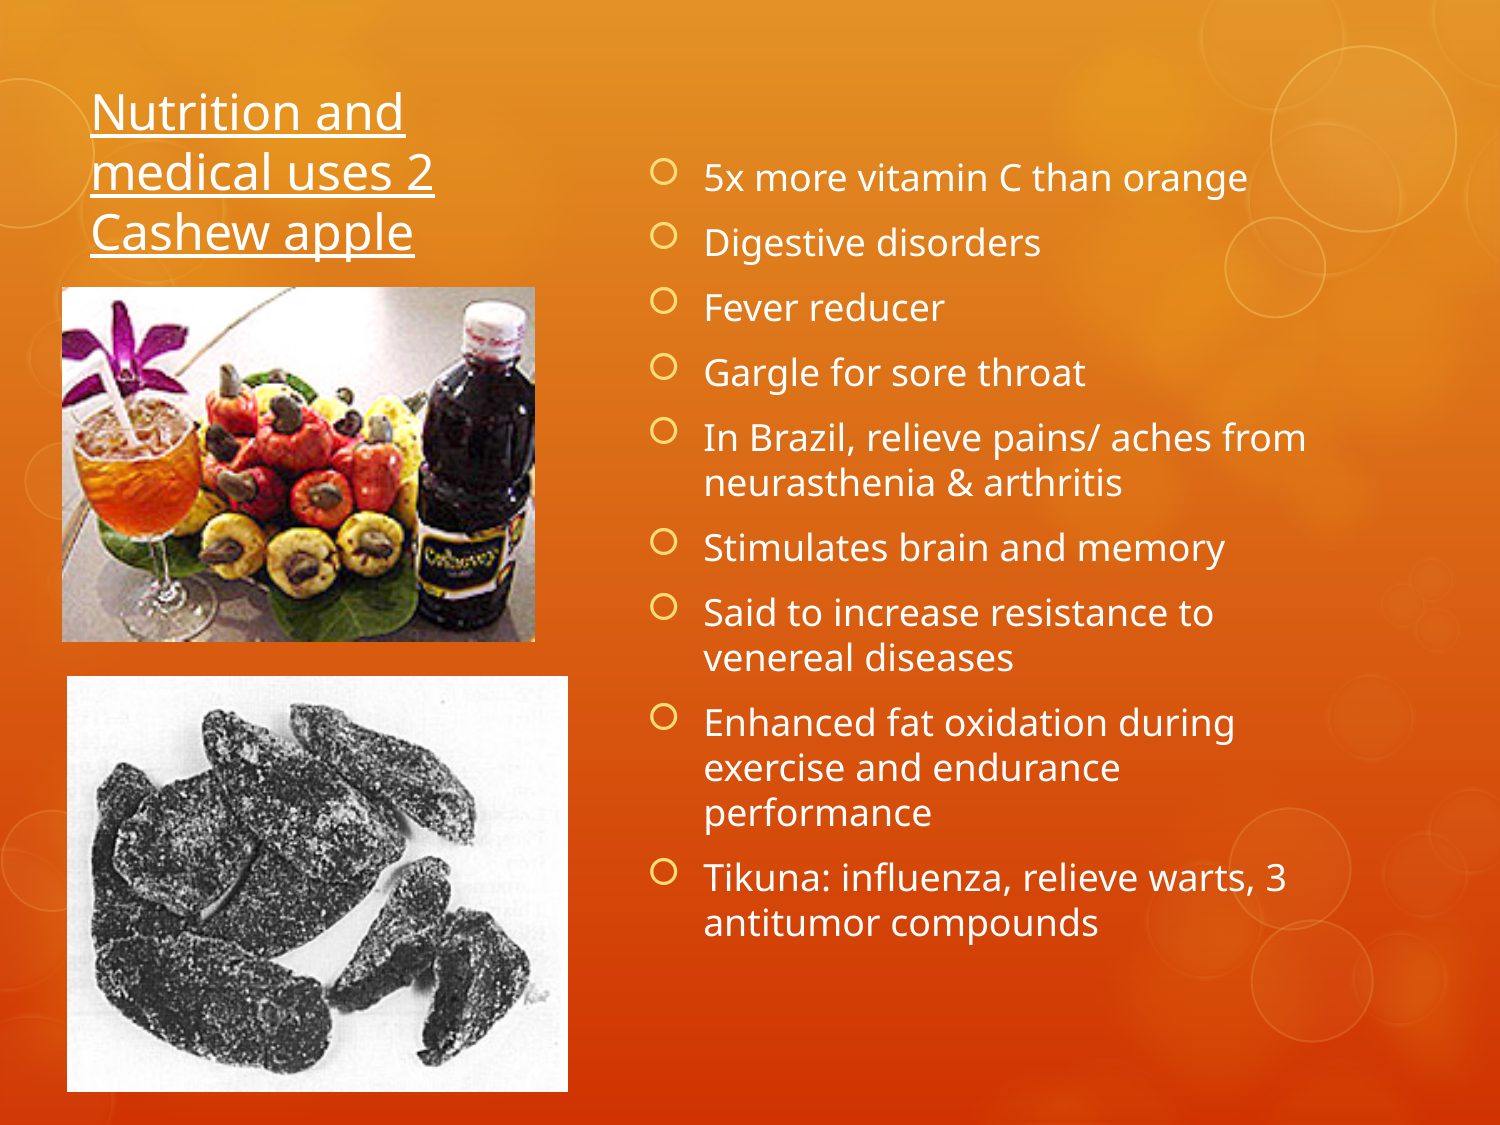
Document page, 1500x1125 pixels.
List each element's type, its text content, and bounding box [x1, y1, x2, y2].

title Nutrition and medical uses 2 Cashew apple [75, 73, 603, 268]
picture [61, 286, 536, 643]
picture [66, 676, 568, 1093]
list 5x more vitamin C than orange Digestive disorders Fever reducer Gargle for sore throat In Brazil, relieve pains/ aches from neurasthenia & arthritis Stimulates brain and memory Said to increase resistance to venereal diseases Enhanced fat oxidation during exercise and endurance performance Tikuna: influenza, relieve warts, 3 antitumor compounds [632, 125, 1335, 1038]
